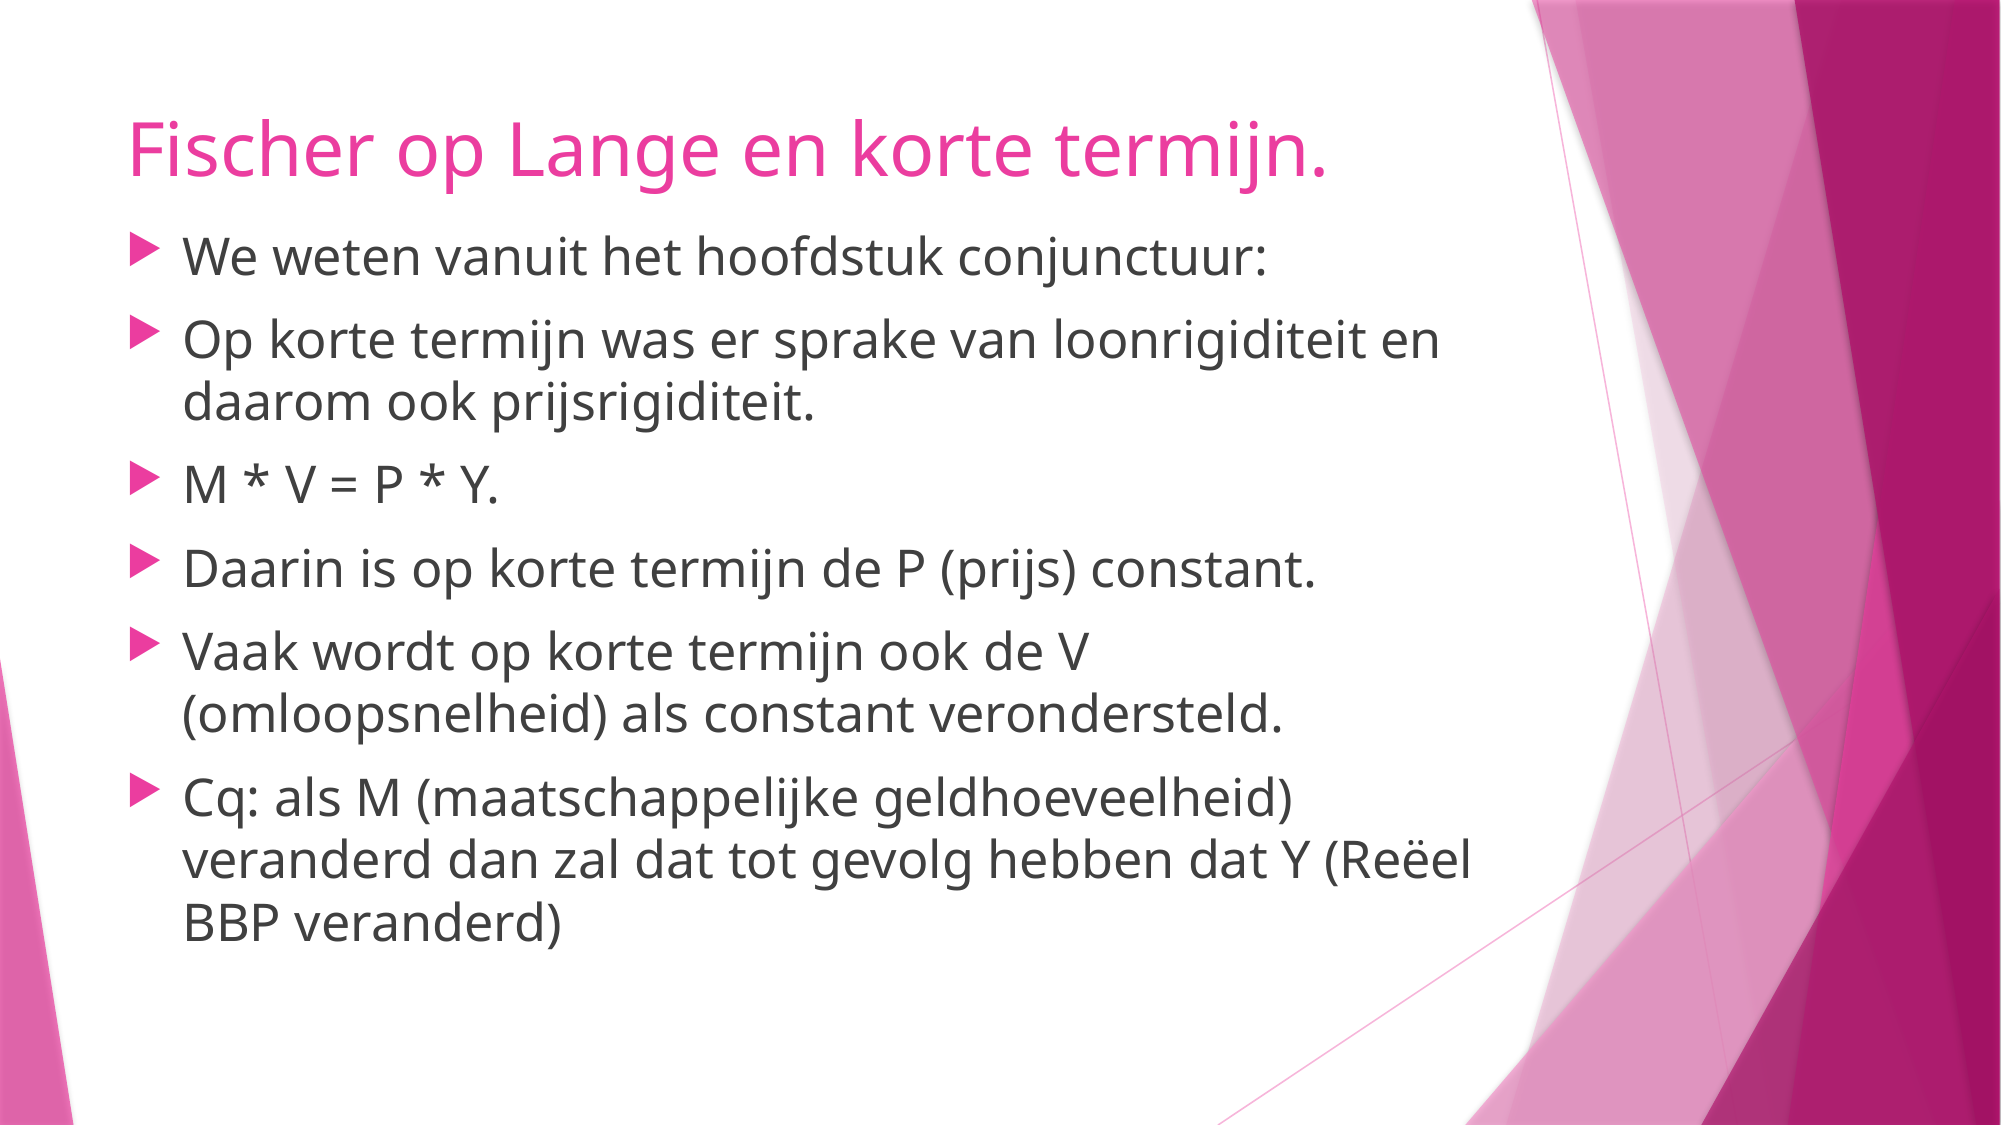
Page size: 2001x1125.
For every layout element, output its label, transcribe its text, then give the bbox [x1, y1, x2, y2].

title Fischer op Lange en korte termijn. [111, 93, 1522, 215]
list We weten vanuit het hoofdstuk conjunctuur: Op korte termijn was er sprake van loonrigiditeit en daarom ook prijsrigiditeit. M * V = P * Y. Daarin is op korte termijn de P (prijs) constant. Vaak wordt op korte termijn ook de V (omloopsnelheid) als constant verondersteld. Cq: als M (maatschappelijke geldhoeveelheid) veranderd dan zal dat tot gevolg hebben dat Y (Reëel BBP veranderd) [111, 215, 1522, 1103]
